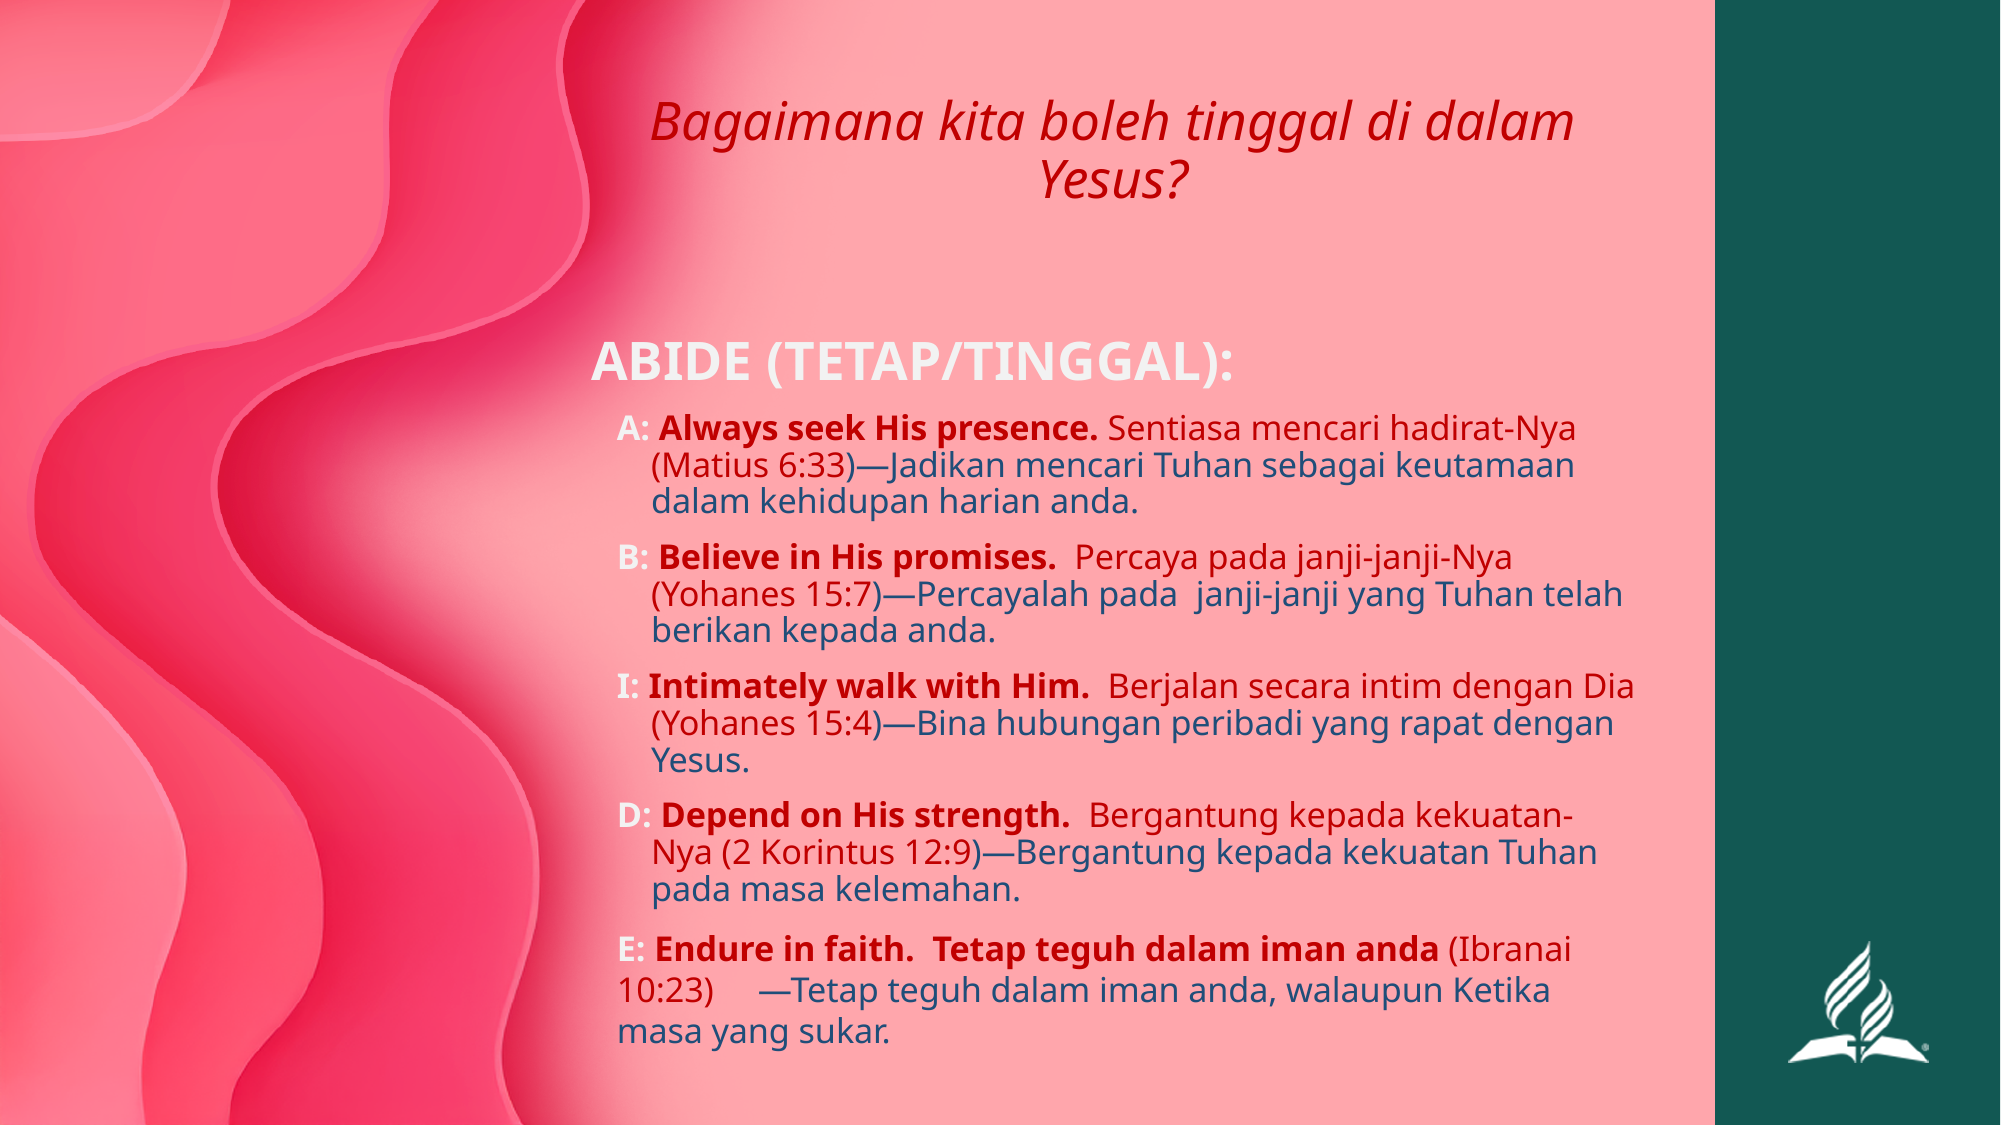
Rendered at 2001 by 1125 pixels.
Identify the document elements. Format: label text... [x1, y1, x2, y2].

list ABIDE (TETAP/TINGGAL): A: Always seek His presence. Sentiasa mencari hadirat-Nya (Matius 6:33)—Jadikan mencari Tuhan sebagai keutamaan dalam kehidupan harian anda. B: Believe in His promises. Percaya pada janji-janji-Nya (Yohanes 15:7)—Percayalah pada janji-janji yang Tuhan telah berikan kepada anda. I: Intimately walk with Him. Berjalan secara intim dengan Dia (Yohanes 15:4)—Bina hubungan peribadi yang rapat dengan Yesus. D: Depend on His strength. Bergantung kepada kekuatan-Nya (2 Korintus 12:9)—Bergantung kepada kekuatan Tuhan pada masa kelemahan. E: Endure in faith. Tetap teguh dalam iman anda (Ibranai 10:23) —Tetap teguh dalam iman anda, walaupun Ketika masa yang sukar. [576, 267, 1651, 1064]
picture [0, 0, 2001, 1125]
title Bagaimana kita boleh tinggal di dalam Yesus? [603, 35, 1624, 267]
